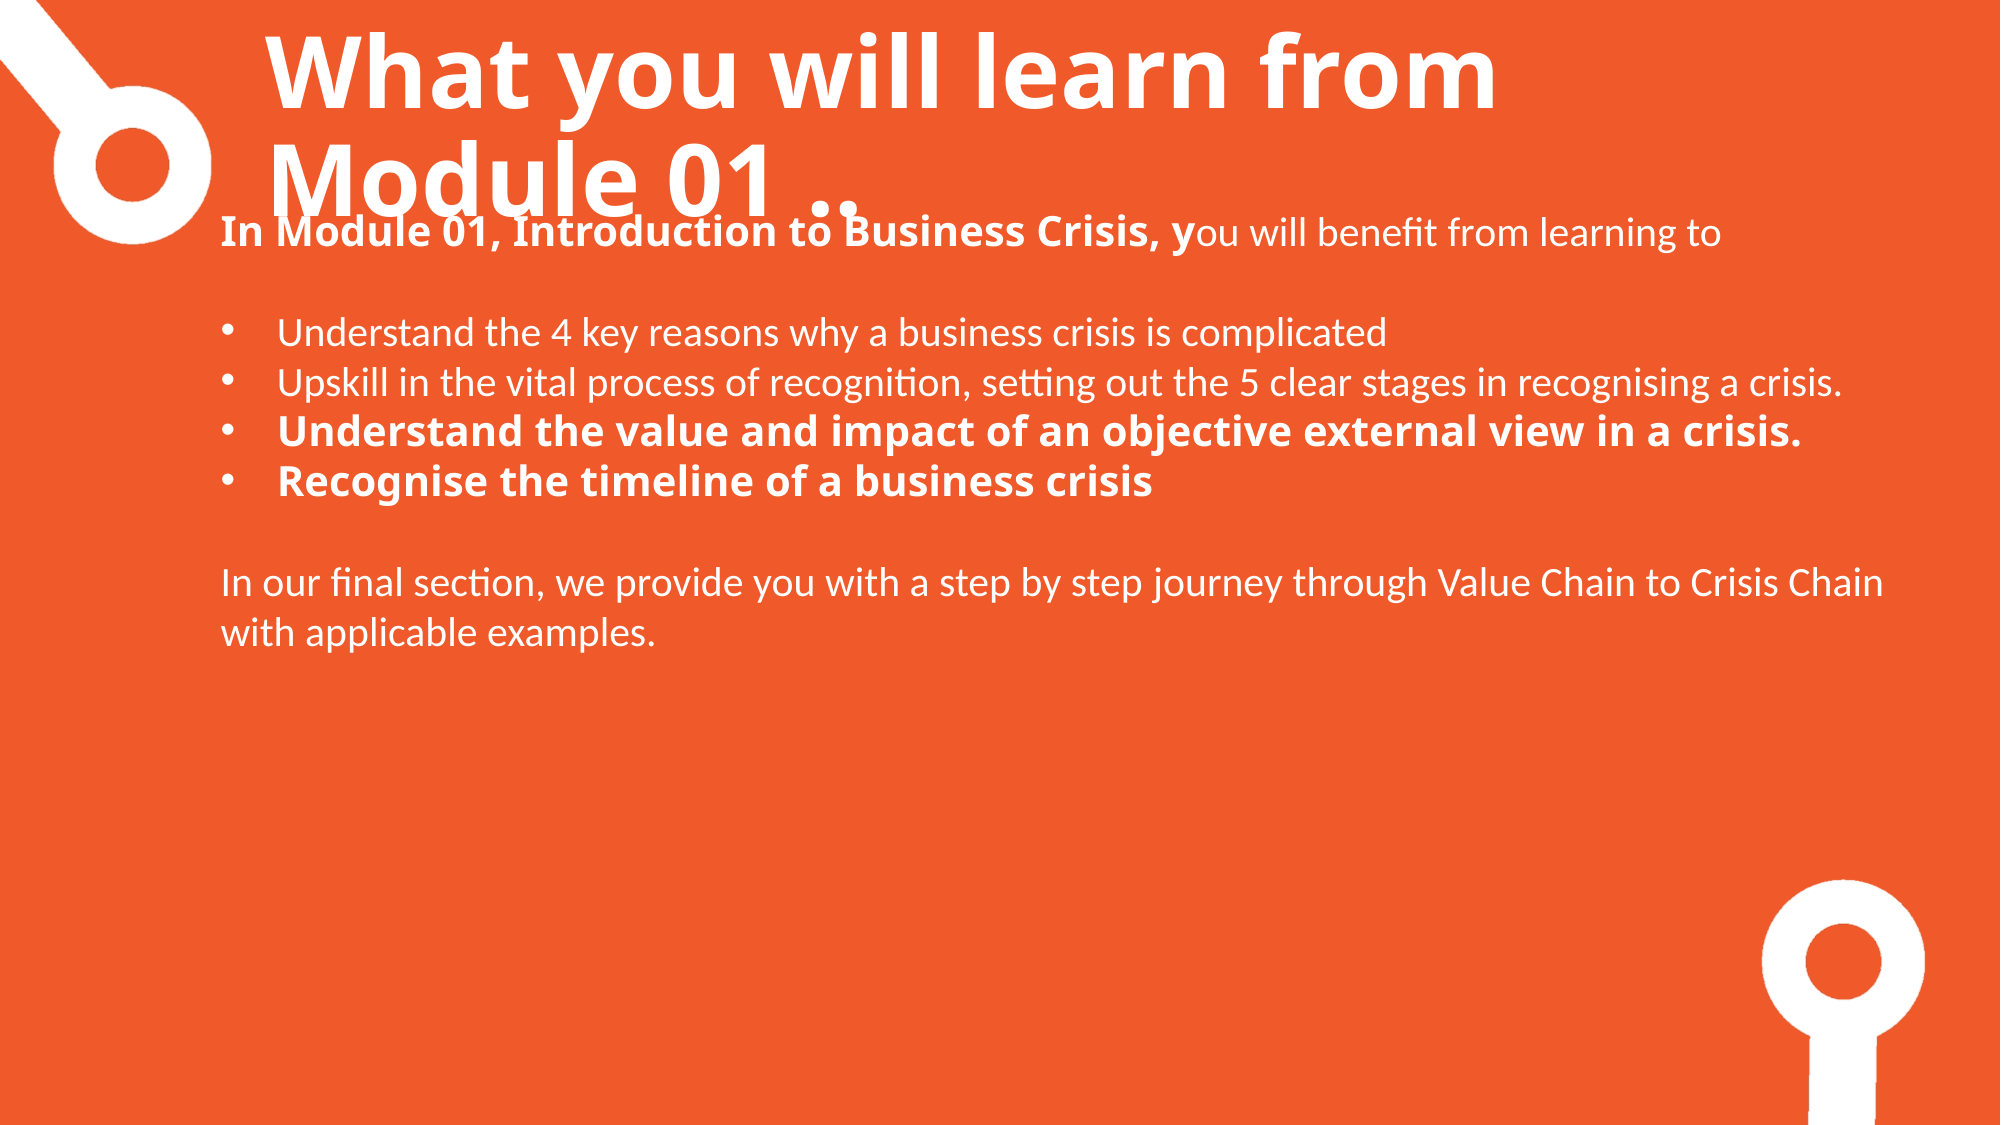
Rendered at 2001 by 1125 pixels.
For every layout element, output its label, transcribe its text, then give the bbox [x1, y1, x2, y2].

text_box In Module 01, Introduction to Business Crisis, you will benefit from learning to Understand the 4 key reasons why a business crisis is complicated Upskill in the vital process of recognition, setting out the 5 clear stages in recognising a crisis. Understand the value and impact of an objective external view in a crisis. Recognise the timeline of a business crisis In our final section, we provide you with a step by step journey through Value Chain to Crisis Chain with applicable examples. [205, 197, 1967, 813]
picture [0, 0, 250, 308]
picture [1652, 870, 2001, 1125]
list What you will learn from Module 01 .. [250, 0, 1862, 197]
